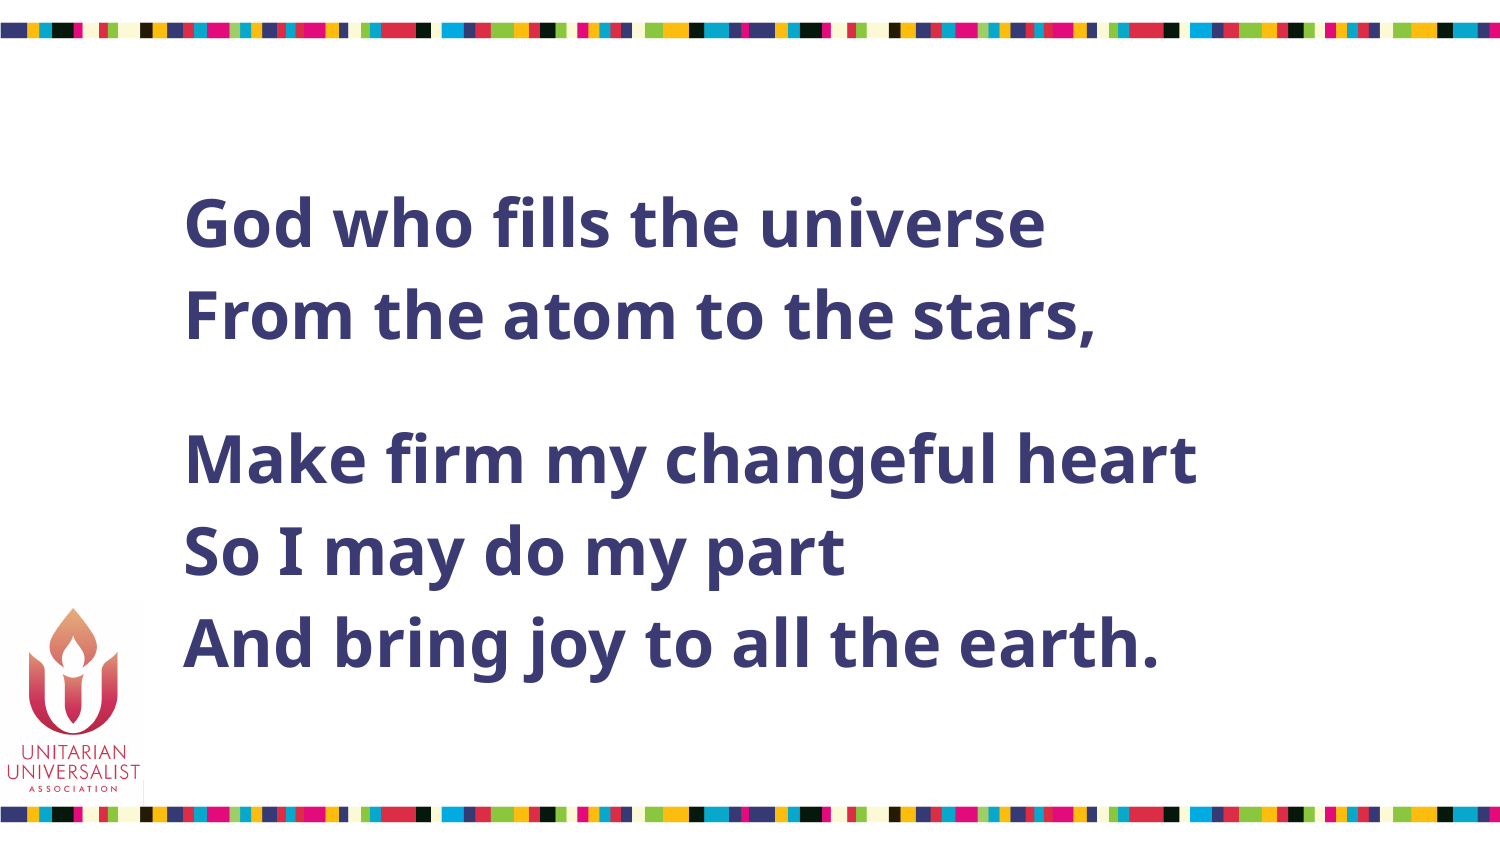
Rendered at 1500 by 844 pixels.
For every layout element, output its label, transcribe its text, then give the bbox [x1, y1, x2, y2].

picture [0, 600, 1500, 824]
picture [0, 22, 1500, 40]
text_box God who fills the universe From the atom to the stars, Make firm my changeful heart So I may do my part And bring joy to all the earth. [168, 154, 1421, 696]
